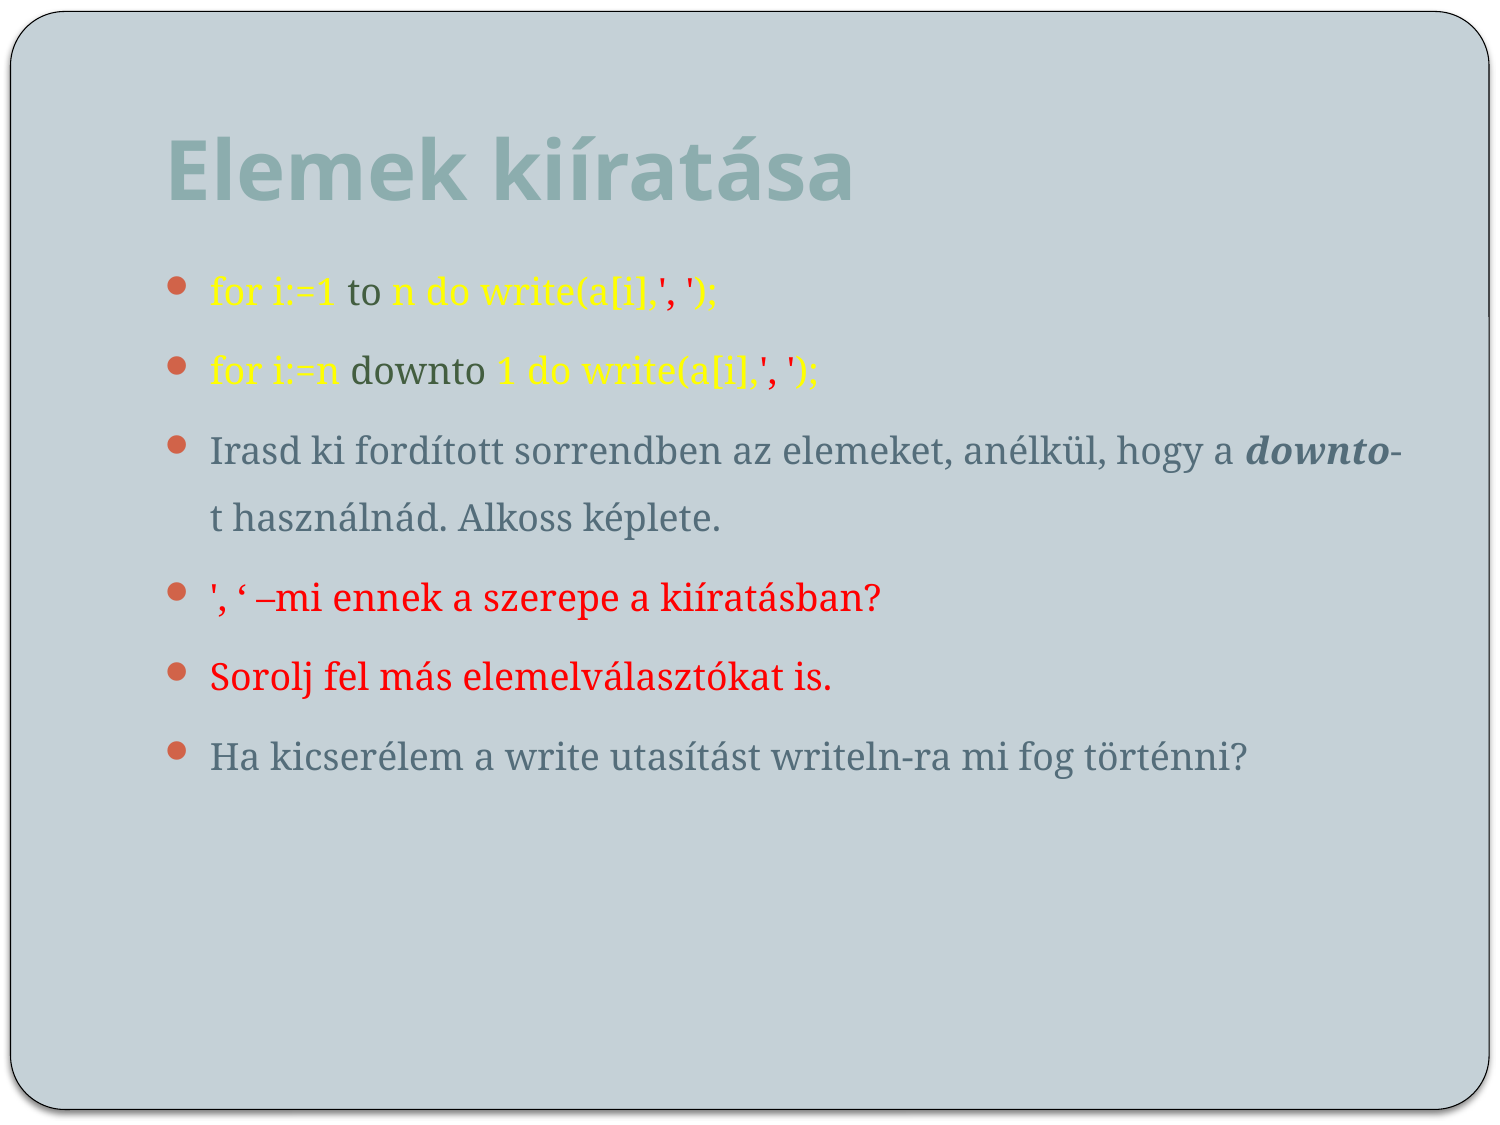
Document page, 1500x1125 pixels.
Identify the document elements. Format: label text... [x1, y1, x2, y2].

title Elemek kiíratása [150, 45, 1425, 233]
list for i:=1 to n do write(a[i],', '); for i:=n downto 1 do write(a[i],', '); Irasd ki fordított sorrendben az elemeket, anélkül, hogy a downto-t használnád. Alkoss képlete. ', ‘ –mi ennek a szerepe a kiíratásban? Sorolj fel más elemelválasztókat is. Ha kicserélem a write utasítást writeln-ra mi fog történni? [150, 237, 1425, 988]
